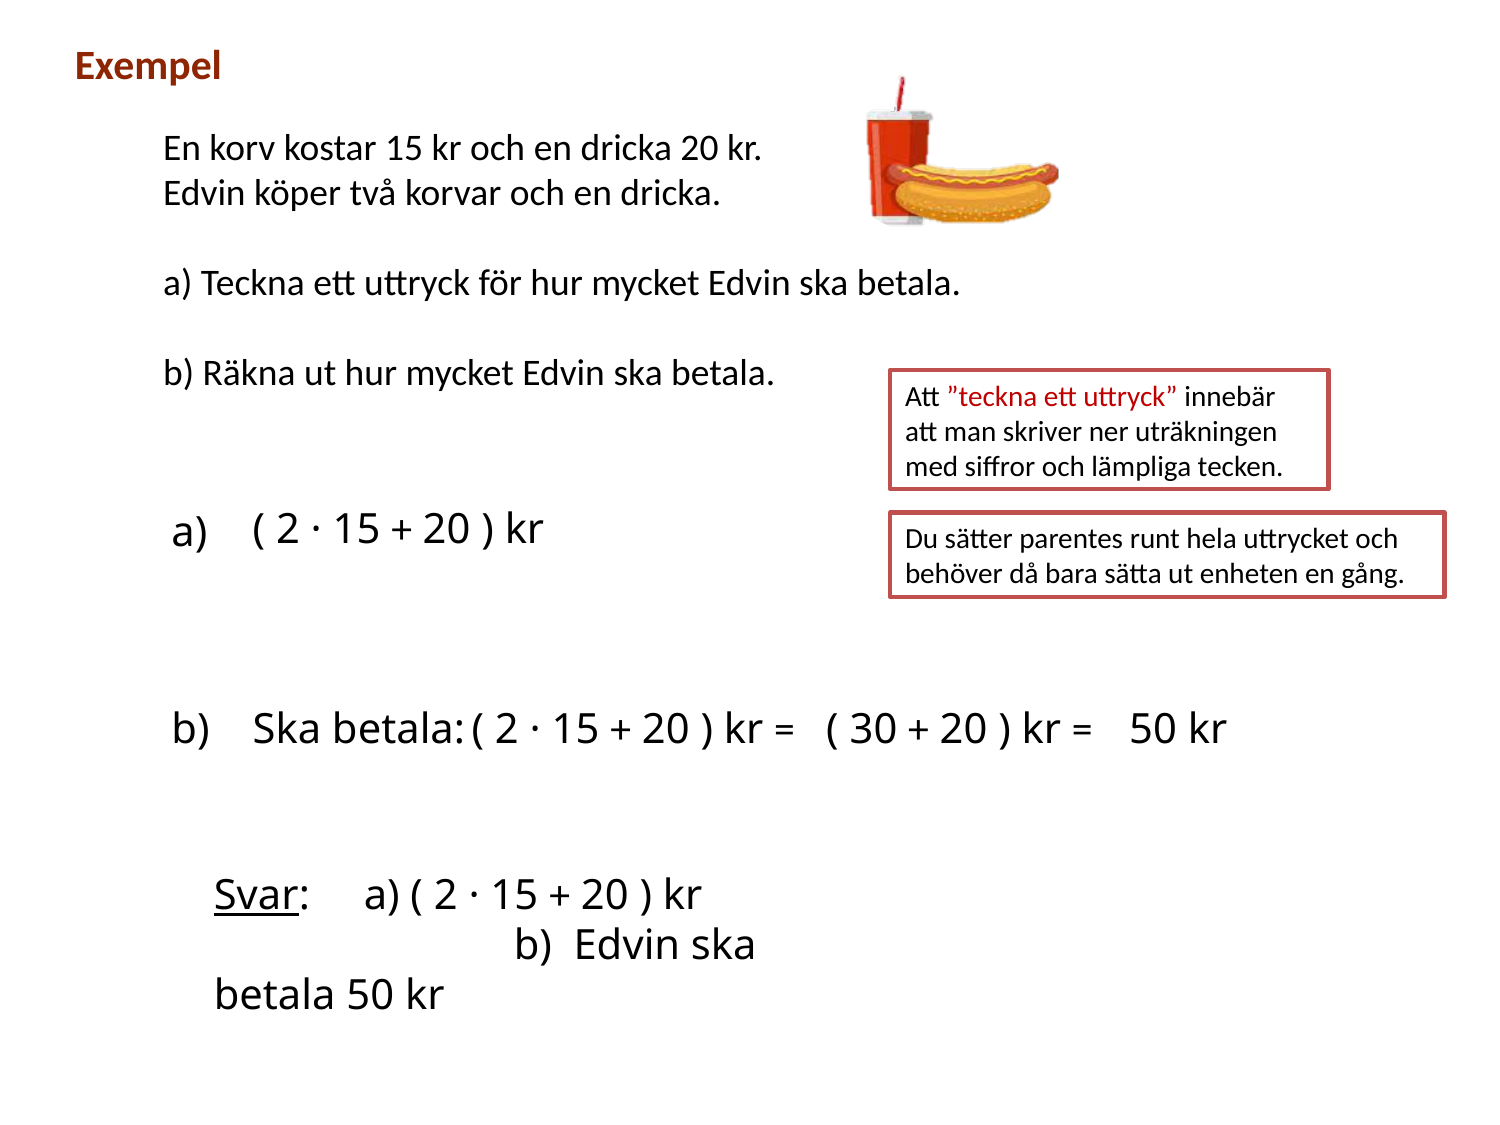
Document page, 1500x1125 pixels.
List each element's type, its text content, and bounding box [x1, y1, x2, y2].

text_box ( 2 · 15 + 20 ) kr = [456, 694, 811, 760]
text_box 50 kr [1114, 694, 1278, 760]
text_box Exempel [59, 30, 237, 96]
text_box Att ”teckna ett uttryck” innebär att man skriver ner uträkningen med siffror och lämpliga tecken. [888, 368, 1331, 491]
picture [832, 65, 1073, 240]
text_box Ska betala: [237, 694, 456, 760]
text_box En korv kostar 15 kr och en dricka 20 kr. Edvin köper två korvar och en dricka. a) Teckna ett uttryck för hur mycket Edvin ska betala. b) Räkna ut hur mycket Edvin ska betala. [148, 115, 993, 401]
text_box b) [156, 694, 237, 760]
text_box ( 30 + 20 ) kr = [811, 694, 1114, 760]
text_box Du sätter parentes runt hela uttrycket och behöver då bara sätta ut enheten en gång. [888, 510, 1447, 599]
text_box Svar: a) ( 2 · 15 + 20 ) kr b) Edvin ska betala 50 kr [199, 860, 864, 1026]
text_box ( 2 · 15 + 20 ) kr [237, 493, 677, 559]
text_box a) [156, 496, 238, 562]
